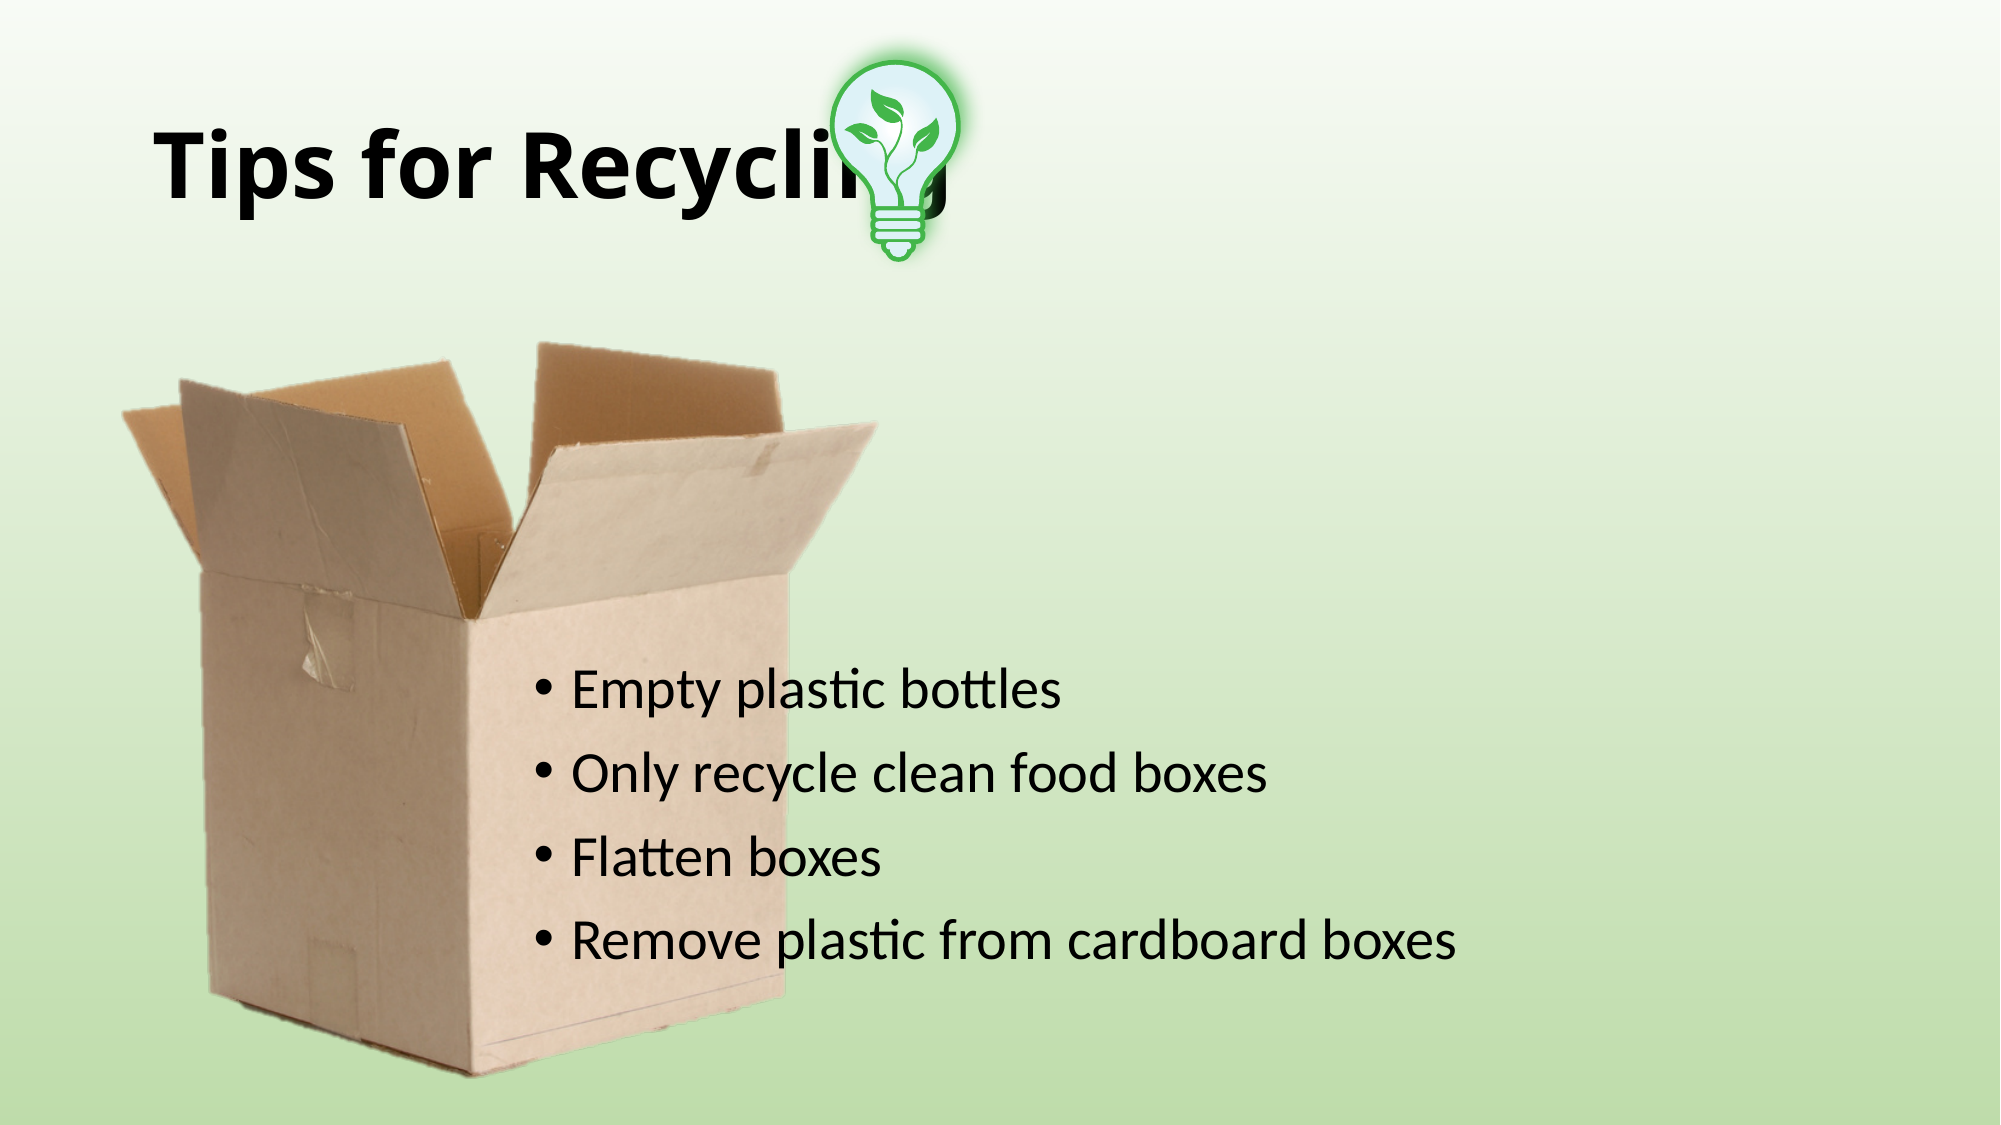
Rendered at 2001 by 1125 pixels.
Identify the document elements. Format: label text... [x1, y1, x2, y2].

title Tips for Recycling [137, 59, 829, 219]
picture [107, 59, 961, 1109]
title Tips for Recycling [896, 59, 1863, 278]
list Empty plastic bottles Only recycle clean food boxes Flatten boxes Remove plastic from cardboard boxes [896, 650, 1482, 1088]
